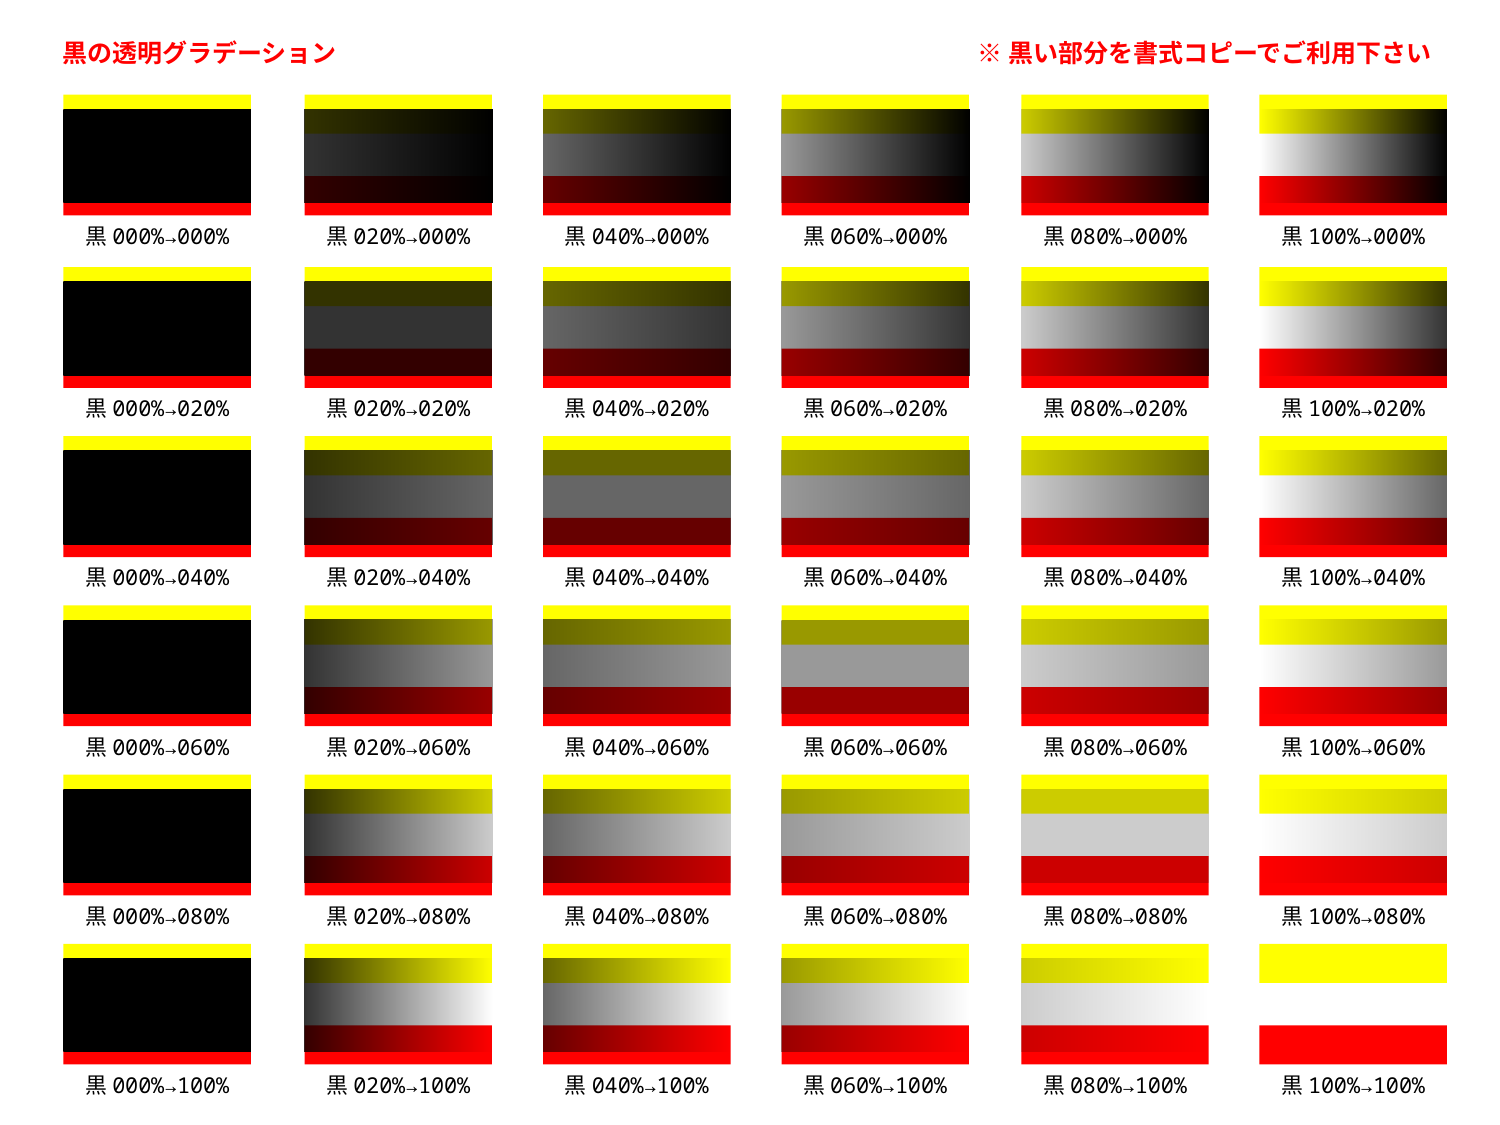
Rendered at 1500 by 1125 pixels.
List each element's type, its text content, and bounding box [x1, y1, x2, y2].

text_box [1019, 787, 1211, 885]
text_box [302, 885, 494, 897]
text_box [541, 942, 733, 956]
text_box 黒040%→020% [550, 387, 724, 429]
text_box [61, 716, 253, 728]
text_box [61, 787, 253, 885]
text_box [541, 546, 733, 559]
text_box [779, 716, 971, 728]
text_box [61, 772, 253, 787]
text_box 黒080%→060% [1028, 725, 1202, 767]
text_box [61, 603, 253, 618]
text_box [61, 956, 253, 1054]
text_box 黒060%→040% [788, 556, 962, 598]
text_box 黒080%→040% [1028, 556, 1202, 598]
text_box 黒100%→060% [1266, 725, 1440, 767]
text_box 黒040%→060% [550, 725, 724, 767]
text_box 黒040%→100% [550, 1064, 724, 1106]
text_box 黒080%→000% [1028, 214, 1202, 256]
text_box 黒000%→040% [70, 556, 244, 598]
text_box [1257, 107, 1449, 205]
text_box [1019, 1054, 1211, 1067]
text_box [61, 449, 253, 546]
text_box [541, 265, 733, 280]
text_box [779, 280, 971, 377]
text_box [1019, 942, 1211, 956]
text_box [779, 434, 971, 449]
text_box [61, 205, 253, 217]
text_box 黒000%→100% [70, 1064, 244, 1106]
text_box 黒100%→100% [1266, 1064, 1440, 1106]
text_box [541, 1054, 733, 1067]
text_box [541, 434, 733, 449]
text_box [1019, 546, 1211, 559]
text_box 黒080%→080% [1028, 894, 1202, 936]
text_box 黒の透明グラデーション [48, 30, 353, 76]
text_box [302, 449, 494, 546]
text_box [302, 942, 494, 956]
text_box 黒000%→080% [70, 894, 244, 936]
text_box [61, 434, 253, 449]
text_box 黒080%→100% [1028, 1064, 1202, 1106]
text_box 黒020%→040% [311, 556, 485, 598]
text_box [1257, 92, 1449, 108]
text_box [302, 265, 494, 280]
text_box [1019, 603, 1211, 618]
text_box [779, 772, 971, 787]
text_box [1257, 772, 1449, 788]
text_box 黒020%→080% [311, 894, 485, 936]
text_box 黒100%→020% [1266, 387, 1440, 429]
text_box 黒080%→020% [1028, 387, 1202, 429]
text_box [302, 787, 494, 885]
text_box [302, 956, 494, 1054]
text_box [541, 787, 733, 885]
text_box [1019, 92, 1211, 107]
text_box [302, 772, 494, 787]
text_box [1019, 205, 1211, 217]
text_box [302, 434, 494, 449]
text_box [779, 107, 971, 205]
text_box [1257, 787, 1449, 885]
text_box ※黒い部分を書式コピーでご利用下さい [962, 30, 1447, 76]
text_box [779, 885, 971, 897]
text_box 黒040%→040% [550, 556, 724, 598]
text_box [1257, 942, 1449, 956]
text_box [61, 280, 253, 377]
text_box [1019, 618, 1211, 716]
text_box 黒020%→000% [311, 214, 485, 256]
text_box [61, 1054, 253, 1067]
text_box [302, 716, 494, 728]
text_box [61, 107, 253, 205]
text_box [1257, 885, 1449, 897]
text_box 黒020%→020% [311, 387, 485, 429]
text_box [541, 205, 733, 217]
text_box [302, 92, 494, 107]
text_box [779, 377, 971, 390]
text_box 黒000%→000% [70, 214, 244, 256]
text_box 黒060%→100% [788, 1064, 962, 1106]
text_box [779, 205, 971, 217]
text_box [61, 942, 253, 956]
text_box [779, 787, 971, 885]
text_box [779, 546, 971, 559]
text_box [779, 618, 971, 716]
text_box [1019, 956, 1211, 1054]
text_box [541, 280, 733, 377]
text_box [1019, 280, 1211, 377]
text_box [541, 377, 733, 390]
text_box [302, 280, 494, 377]
text_box [1019, 449, 1211, 546]
text_box 黒020%→060% [311, 725, 485, 767]
text_box [779, 956, 971, 1054]
text_box [541, 603, 733, 618]
text_box [1019, 885, 1211, 897]
text_box 黒060%→080% [788, 894, 962, 936]
text_box [1019, 377, 1211, 390]
text_box [1257, 603, 1449, 618]
text_box [1257, 434, 1449, 449]
text_box [1257, 1053, 1449, 1067]
text_box [779, 1054, 971, 1067]
text_box 黒100%→040% [1266, 556, 1440, 598]
text_box [541, 107, 733, 205]
text_box [1257, 377, 1449, 390]
text_box [1019, 434, 1211, 449]
text_box [779, 942, 971, 956]
text_box 黒000%→020% [70, 387, 244, 429]
text_box 黒060%→020% [788, 387, 962, 429]
text_box 黒100%→000% [1266, 214, 1440, 256]
text_box [1257, 716, 1449, 728]
text_box [61, 618, 253, 716]
text_box [1257, 280, 1449, 377]
text_box [1019, 772, 1211, 787]
text_box [302, 377, 494, 390]
text_box [1257, 546, 1449, 559]
text_box [779, 265, 971, 280]
text_box [61, 265, 253, 280]
text_box 黒040%→000% [550, 214, 724, 256]
text_box [779, 449, 971, 546]
text_box [302, 546, 494, 559]
text_box [1257, 449, 1449, 546]
text_box [541, 956, 733, 1054]
text_box [61, 92, 253, 107]
text_box 黒060%→060% [788, 725, 962, 767]
text_box [541, 885, 733, 897]
text_box [61, 885, 253, 897]
text_box [1019, 107, 1211, 205]
text_box [541, 449, 733, 546]
text_box [302, 205, 494, 217]
text_box 黒000%→060% [70, 725, 244, 767]
text_box [541, 618, 733, 716]
text_box [302, 107, 494, 205]
text_box [1257, 205, 1449, 217]
text_box [541, 772, 733, 787]
text_box [779, 92, 971, 107]
text_box [1019, 265, 1211, 280]
text_box [1257, 956, 1449, 1054]
text_box 黒040%→080% [550, 894, 724, 936]
text_box [61, 377, 253, 390]
text_box 黒060%→000% [788, 214, 962, 256]
text_box [302, 603, 494, 618]
text_box 黒100%→080% [1266, 894, 1440, 936]
text_box [541, 92, 733, 107]
text_box [1019, 716, 1211, 728]
text_box [1257, 265, 1449, 280]
text_box [779, 603, 971, 618]
text_box [302, 1054, 494, 1067]
text_box [541, 716, 733, 728]
text_box [302, 618, 494, 716]
text_box [61, 546, 253, 559]
text_box 黒020%→100% [311, 1064, 485, 1106]
text_box [1257, 618, 1449, 716]
